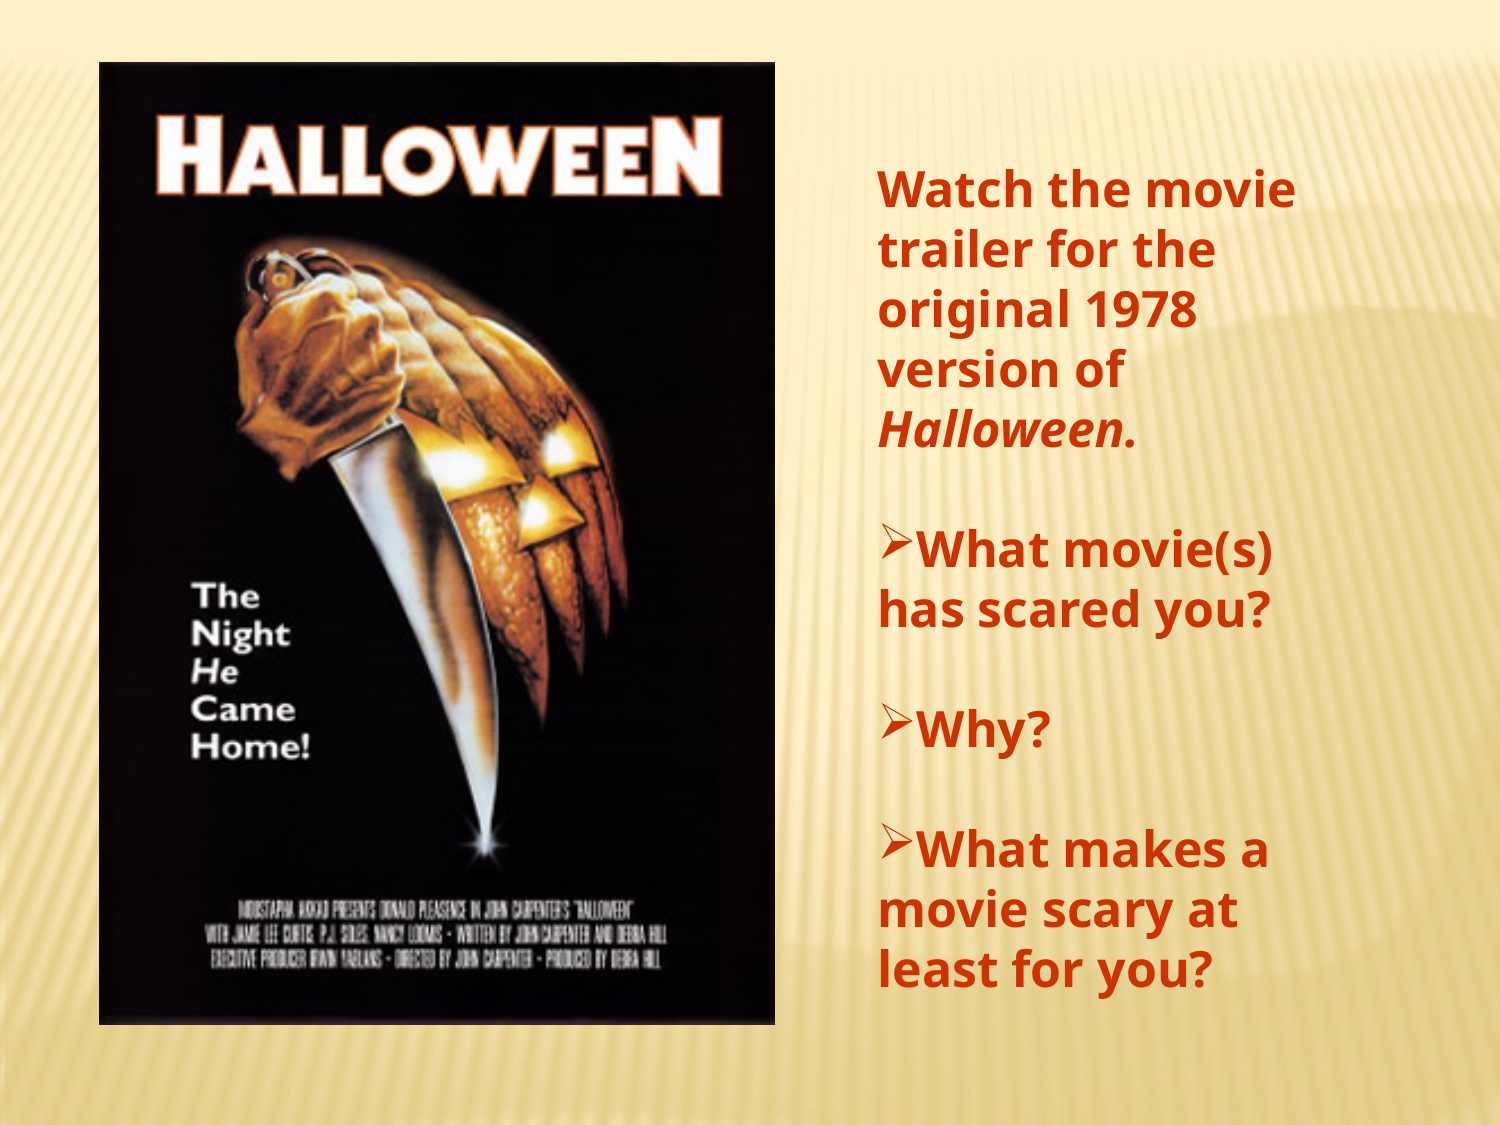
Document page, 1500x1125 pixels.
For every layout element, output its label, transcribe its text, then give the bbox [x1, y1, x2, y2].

picture [99, 62, 776, 1026]
text_box Watch the movie trailer for the original 1978 version of Halloween. What movie(s) has scared you? Why? What makes a movie scary at least for you? [862, 149, 1375, 1095]
